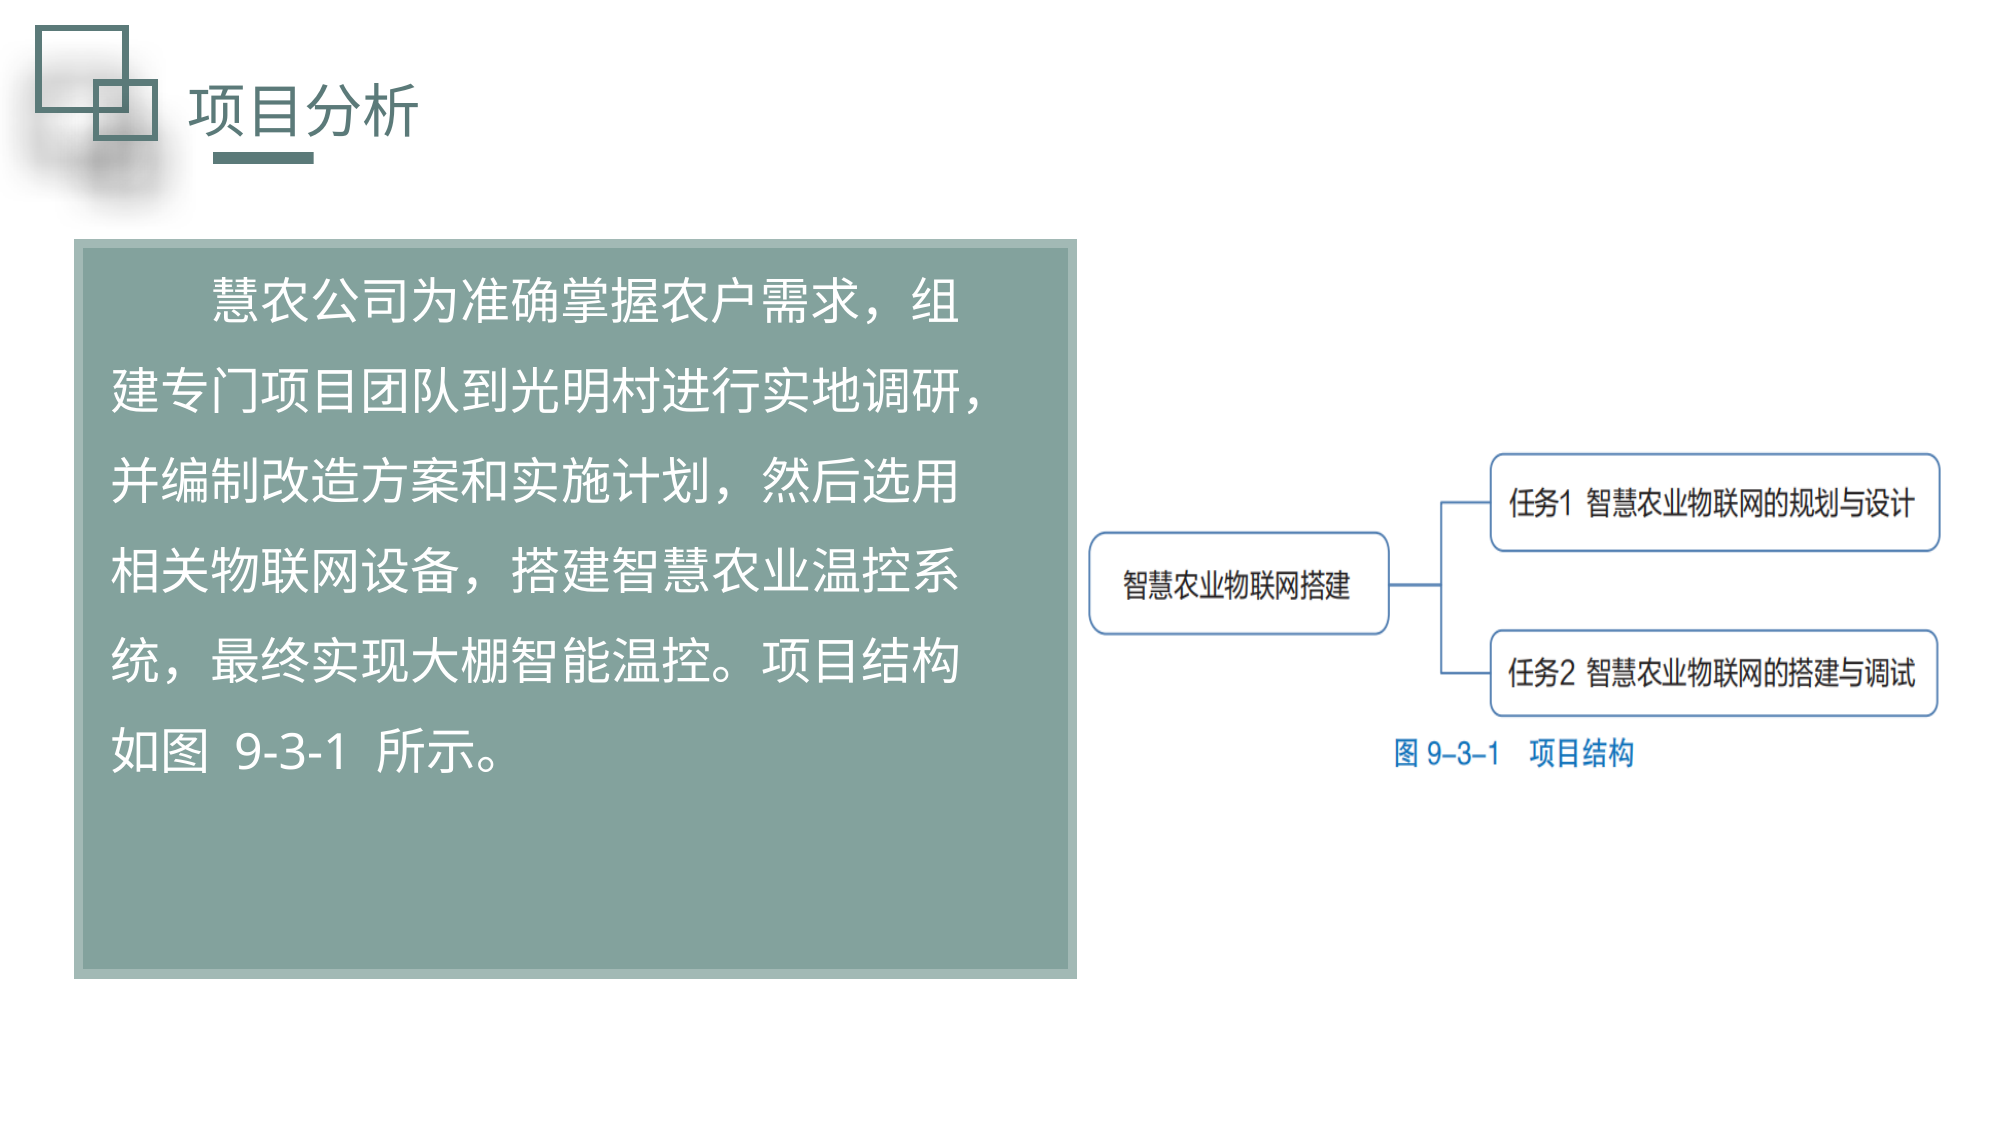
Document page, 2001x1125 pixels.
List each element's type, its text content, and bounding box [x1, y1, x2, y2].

text_box 慧农公司为准确掌握农户需求，组建专门项目团队到光明村进行实地调研，并编制改造方案和实施计划，然后选用相关物联网设备，搭建智慧农业温控系统，最终实现大棚智能温控。项目结构如图 9-3-1 所示。 [96, 231, 1018, 787]
text_box [78, 242, 1073, 975]
picture [1082, 425, 1951, 780]
text_box [37, 27, 127, 111]
text_box [95, 81, 156, 139]
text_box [173, 66, 481, 164]
